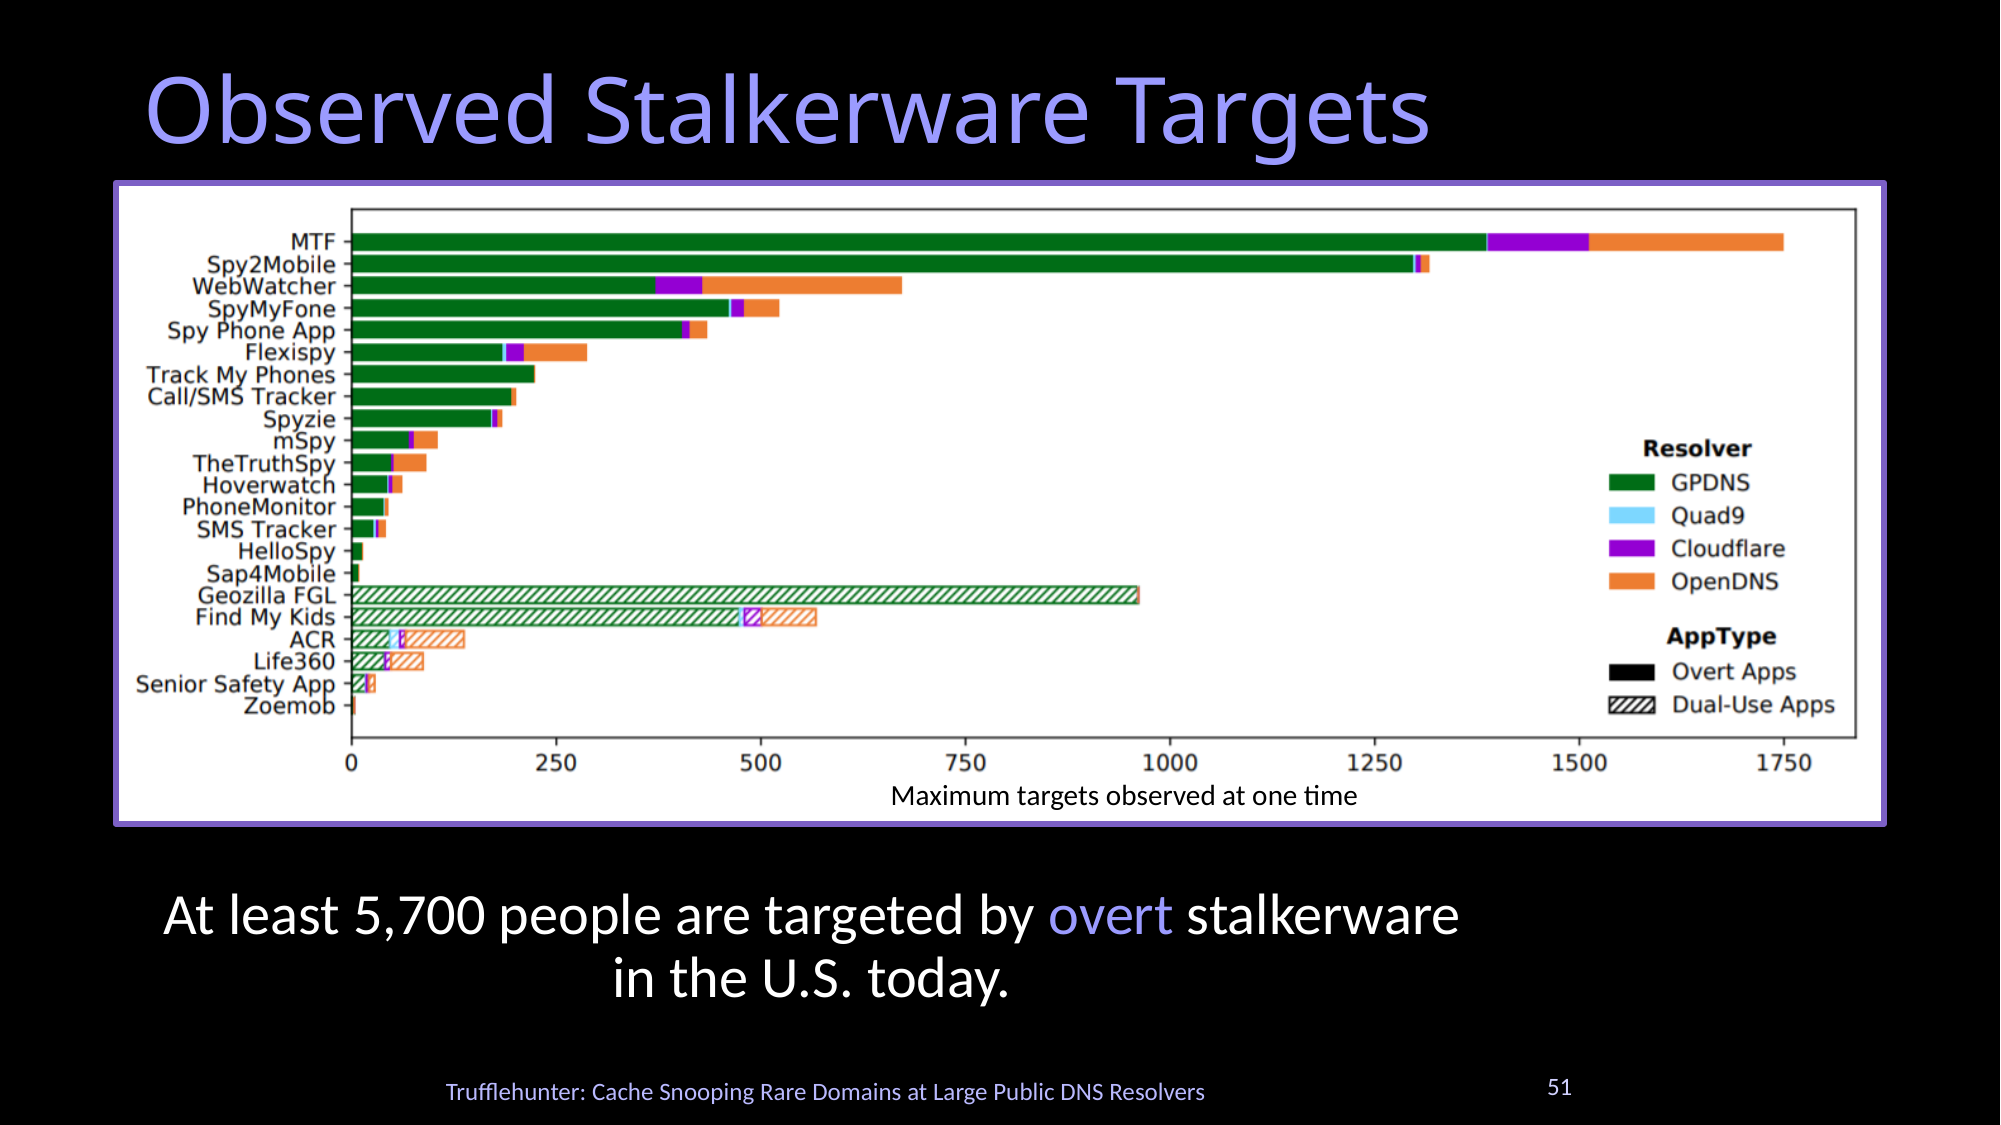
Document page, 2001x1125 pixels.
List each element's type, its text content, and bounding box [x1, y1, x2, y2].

footer Trufflehunter: Cache Snooping Rare Domains at Large Public DNS Resolvers [412, 1060, 1240, 1121]
picture [118, 185, 1881, 821]
list At least 5,700 people are targeted by overt stalkerware in the U.S. today. [144, 876, 1480, 1030]
title Observed Stalkerware Targets [128, 4, 1854, 180]
slide_number 51 [1137, 1055, 1588, 1116]
